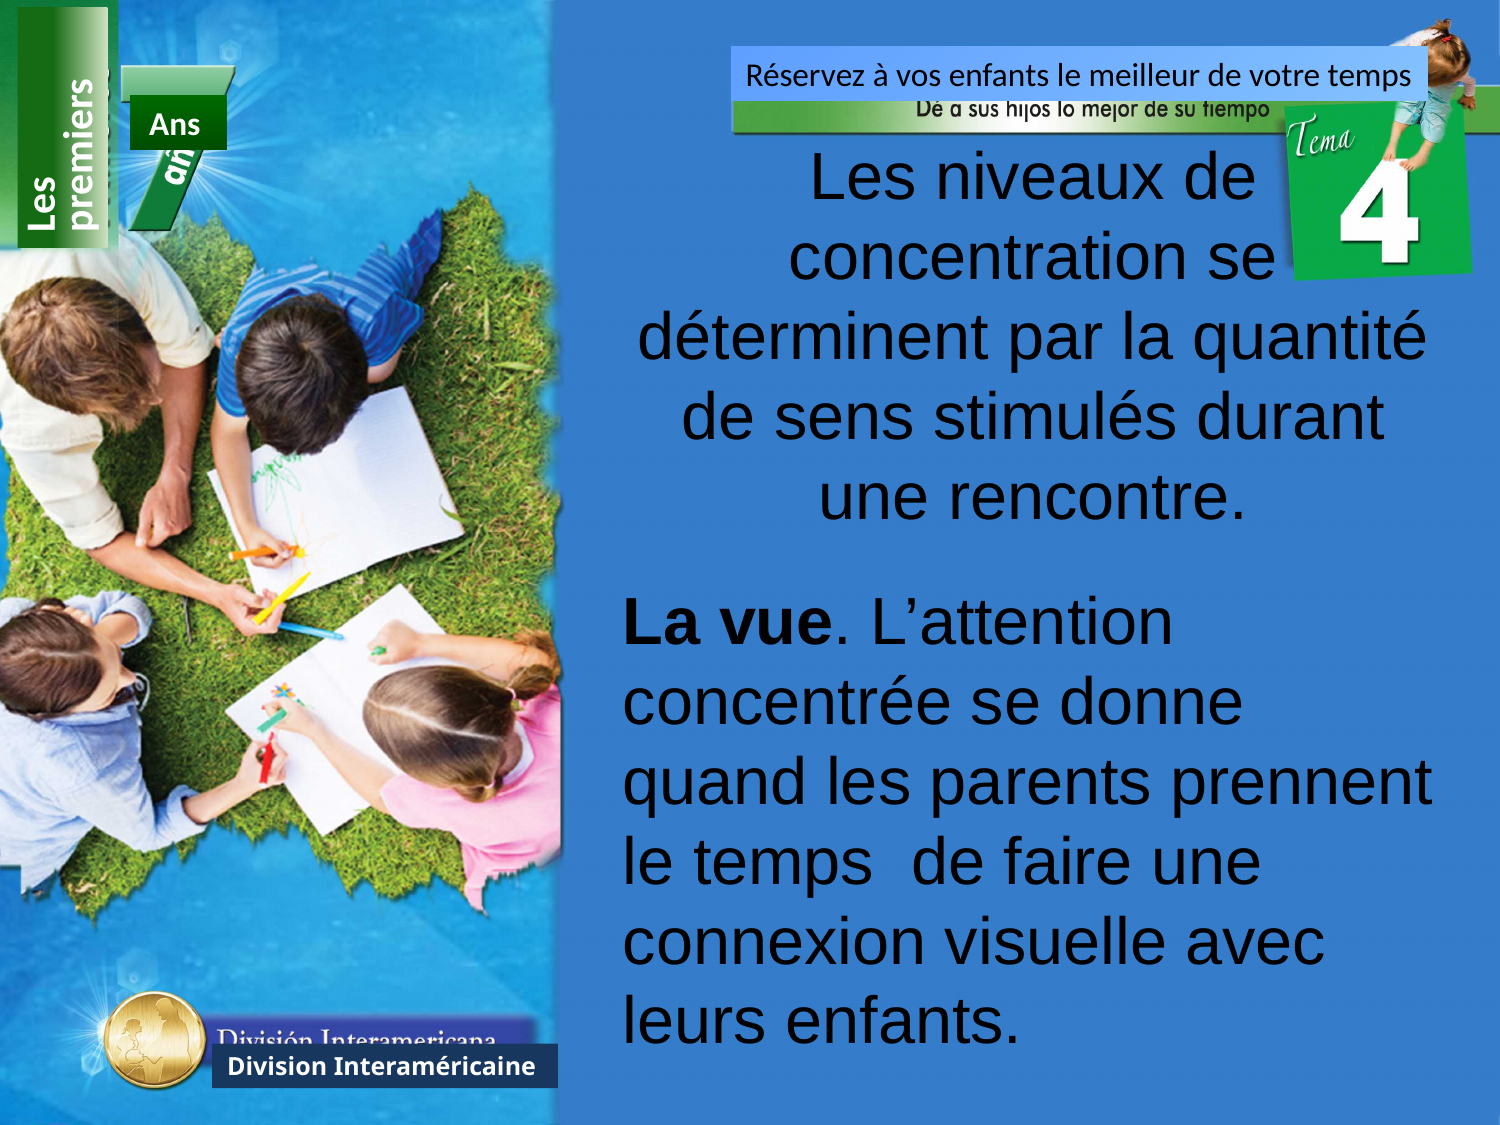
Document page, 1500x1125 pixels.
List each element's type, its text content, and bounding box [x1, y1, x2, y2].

text_box Les niveaux de concentration se déterminent par la quantité de sens stimulés durant une rencontre. La vue. L’attention concentrée se donne quand les parents prennent le temps de faire une connexion visuelle avec leurs enfants. [608, 125, 1459, 1065]
text_box Réservez à vos enfants le meilleur de votre temps [730, 46, 1428, 101]
picture [0, 0, 1500, 1125]
text_box Les premiers [17, 7, 108, 248]
text_box Ans [130, 95, 227, 150]
text_box Division Interaméricaine [212, 1043, 558, 1089]
